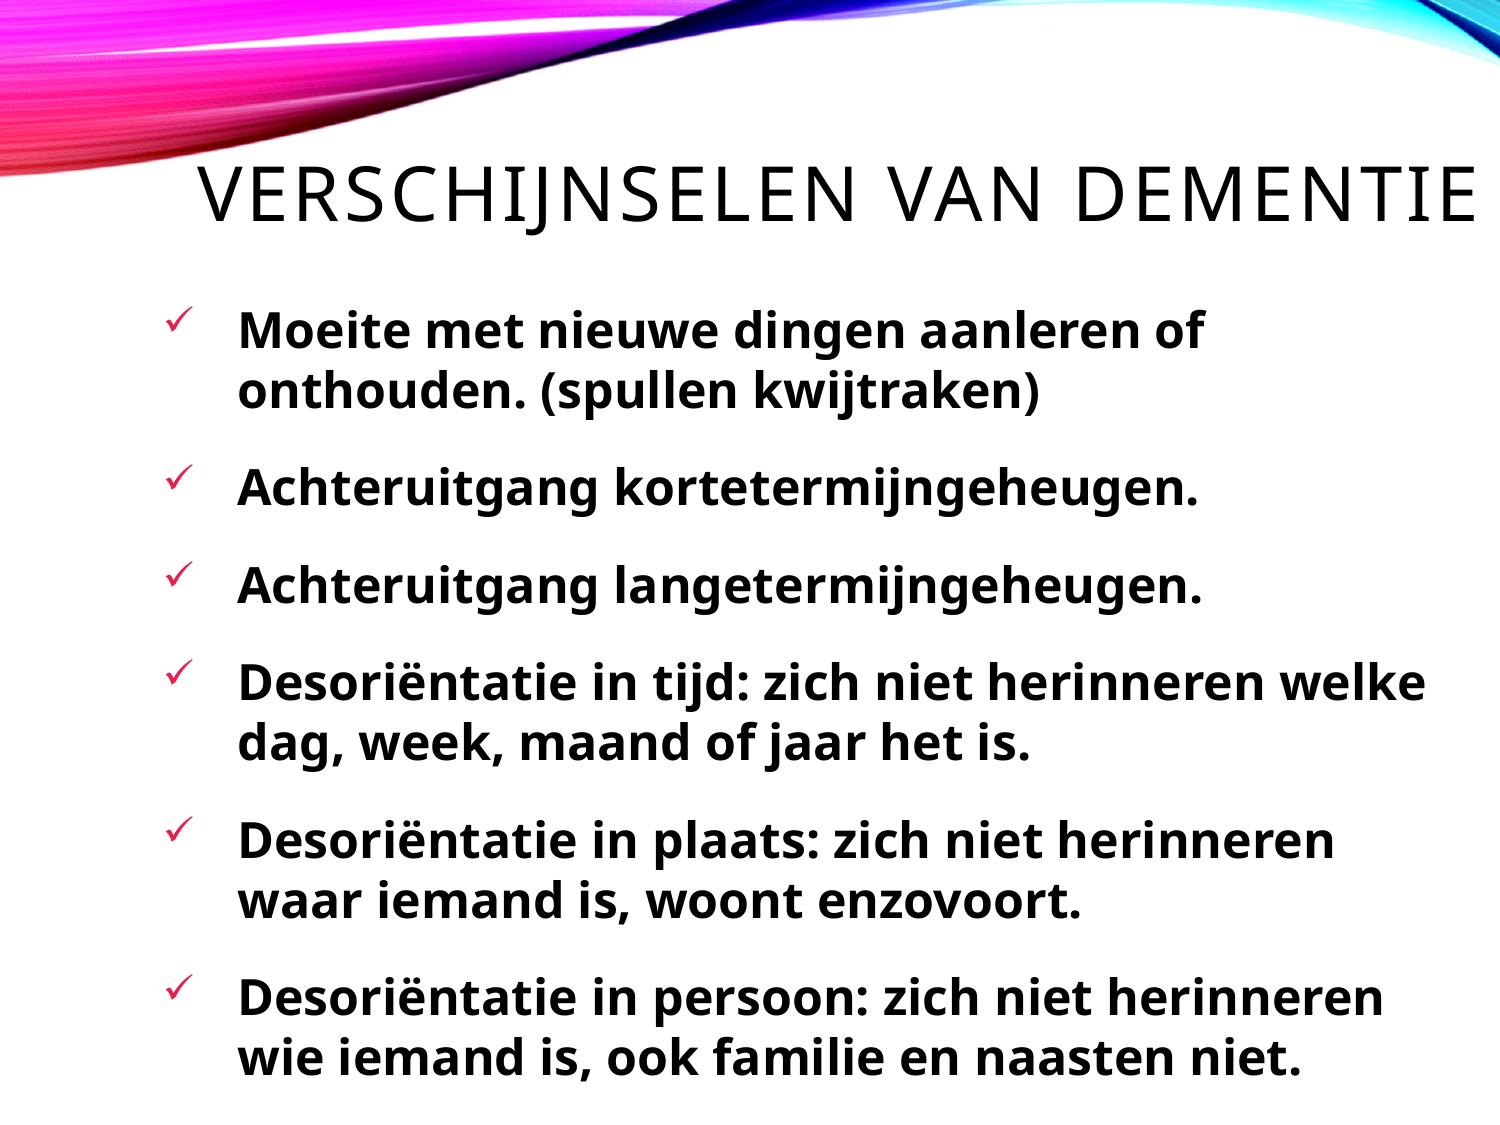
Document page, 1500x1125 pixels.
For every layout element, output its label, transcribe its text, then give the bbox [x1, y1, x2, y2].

picture [0, 0, 1500, 178]
text_box Moeite met nieuwe dingen aanleren of onthouden. (spullen kwijtraken) Achteruitgang kortetermijngeheugen. Achteruitgang langetermijngeheugen. Desoriëntatie in tijd: zich niet herinneren welke dag, week, maand of jaar het is. Desoriëntatie in plaats: zich niet herinneren waar iemand is, woont enzovoort. Desoriëntatie in persoon: zich niet herinneren wie iemand is, ook familie en naasten niet. [147, 290, 1468, 1106]
text_box Verschijnselen van dementie [177, 96, 1500, 286]
